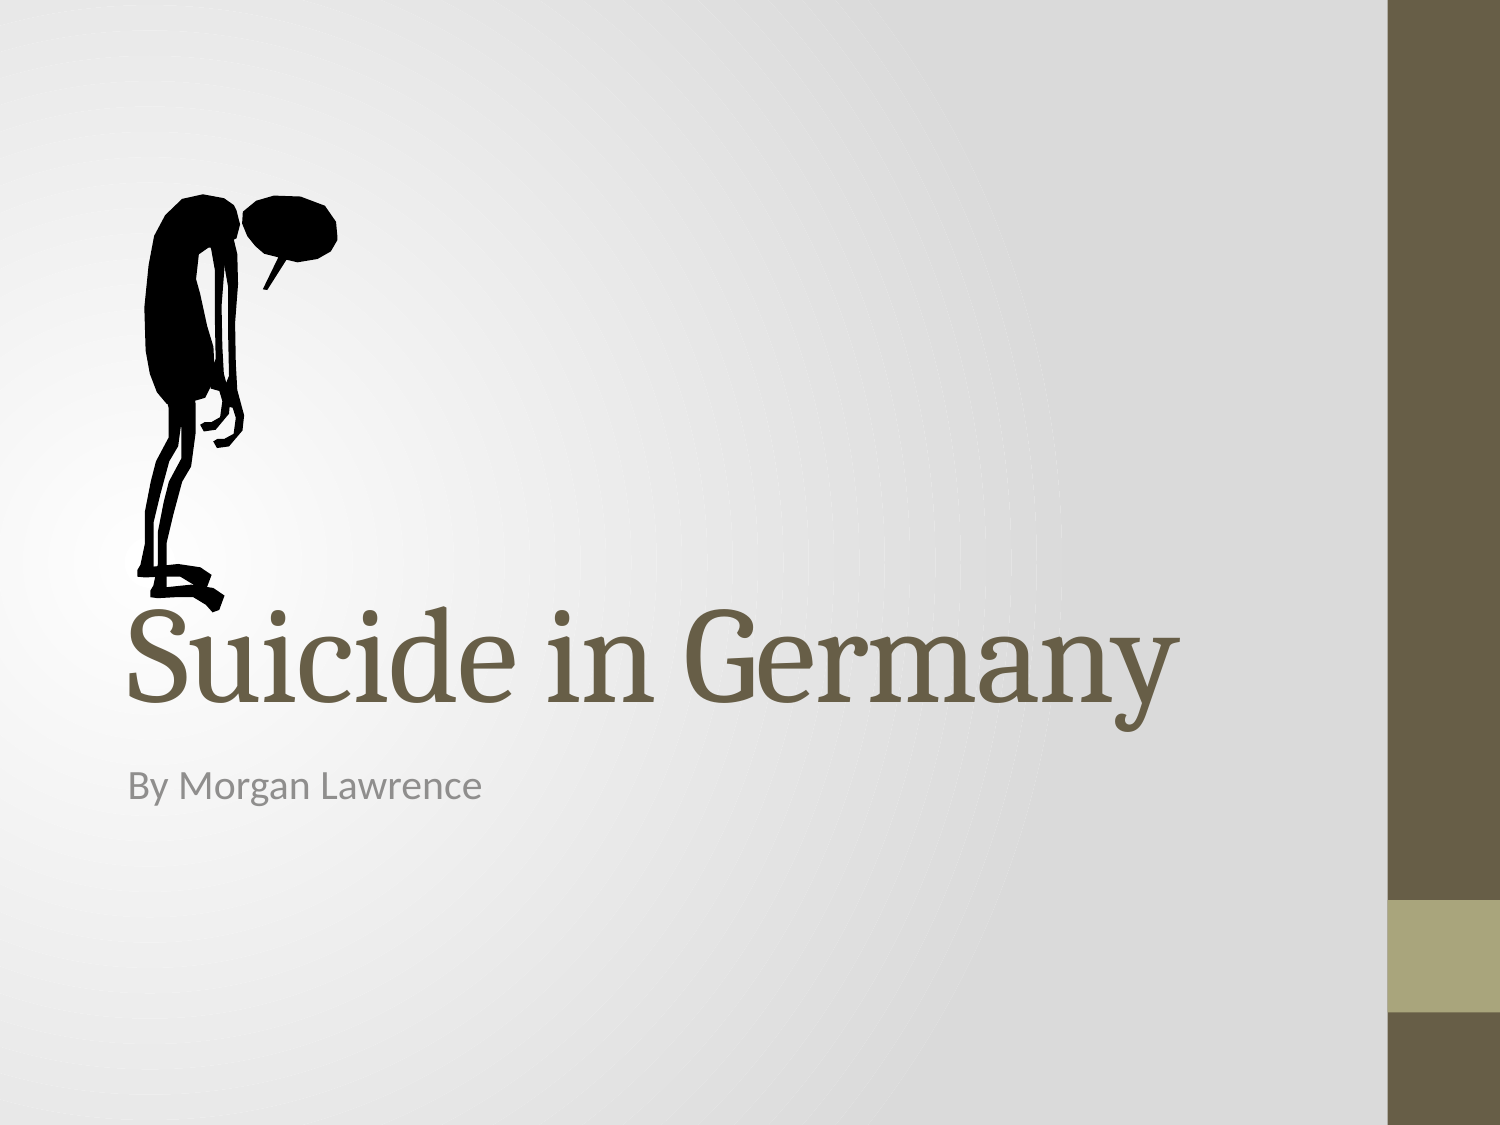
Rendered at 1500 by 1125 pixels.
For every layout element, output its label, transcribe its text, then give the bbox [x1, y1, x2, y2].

subtitle By Morgan Lawrence [112, 750, 1173, 925]
title Suicide in Germany [112, 312, 1350, 738]
picture [136, 193, 338, 614]
